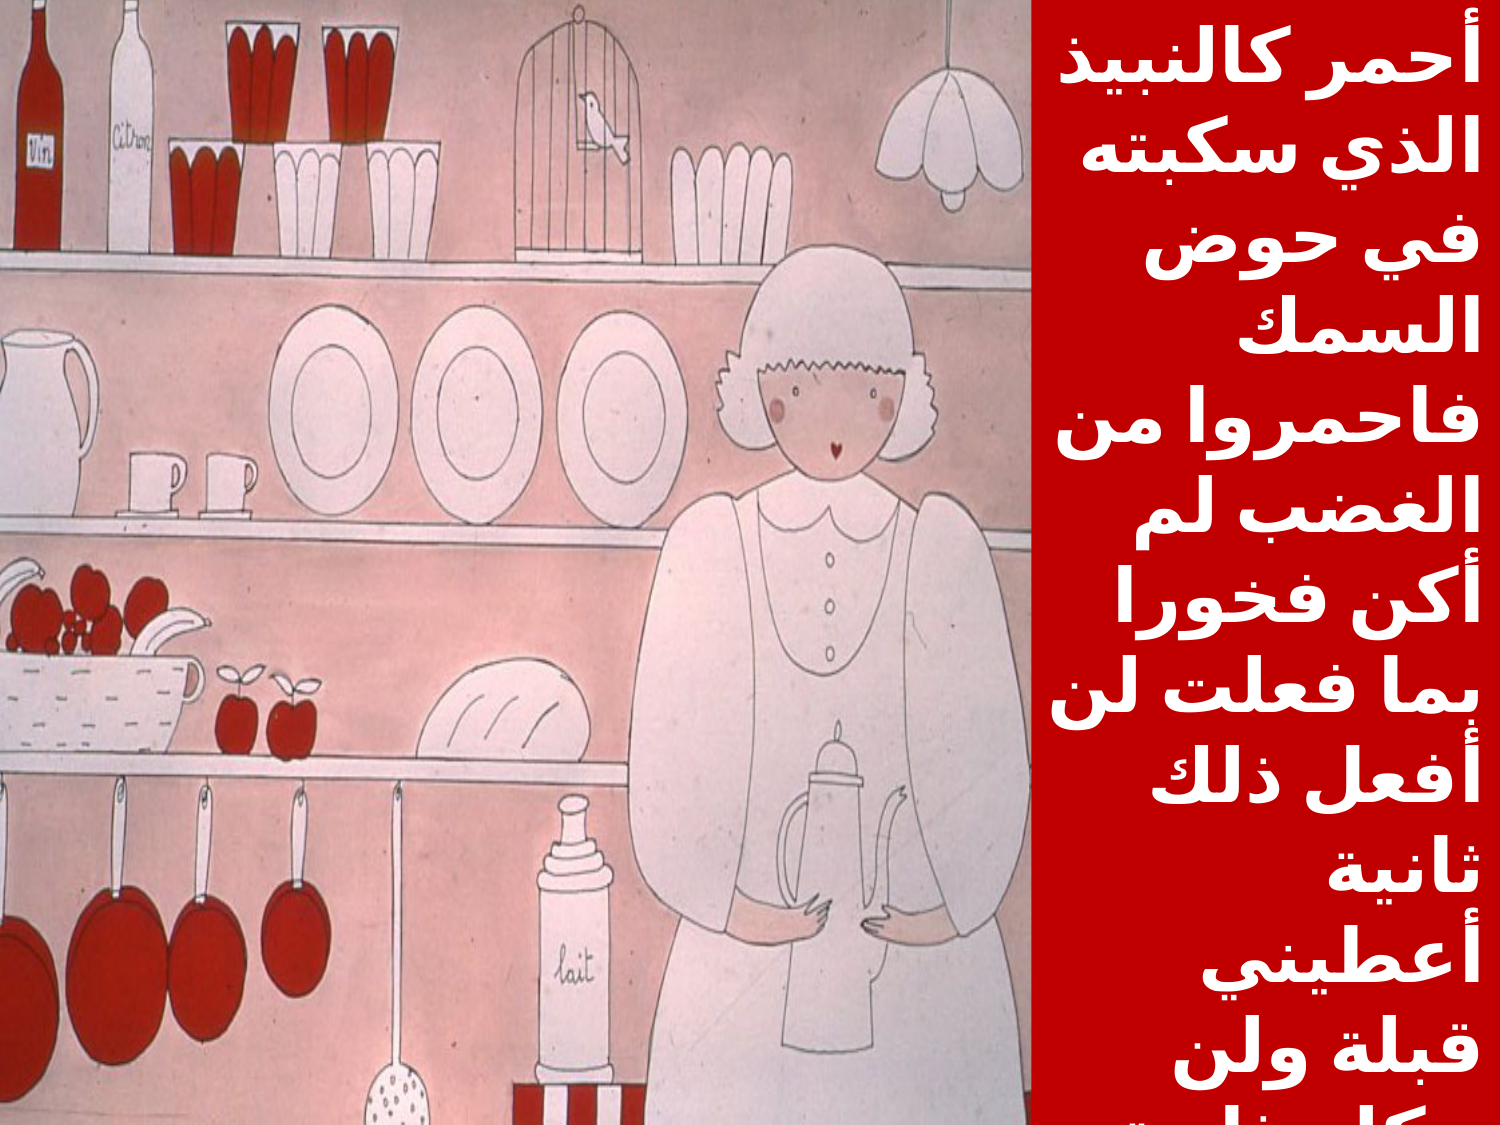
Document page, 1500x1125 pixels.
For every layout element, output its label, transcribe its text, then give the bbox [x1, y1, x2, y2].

text_box أحمر كالنبيذ الذي سكبته في حوض السمك فاحمروا من الغضب لم أكن فخورا بما فعلت لن أفعل ذلك ثانية أعطيني قبلة ولن نتكلم ثانية عن ذلك لدي ثماني أقلام تلوين جميلة سيكون هذا جميلا ثقي بي [1032, 0, 1500, 1125]
picture [0, 0, 1032, 1125]
